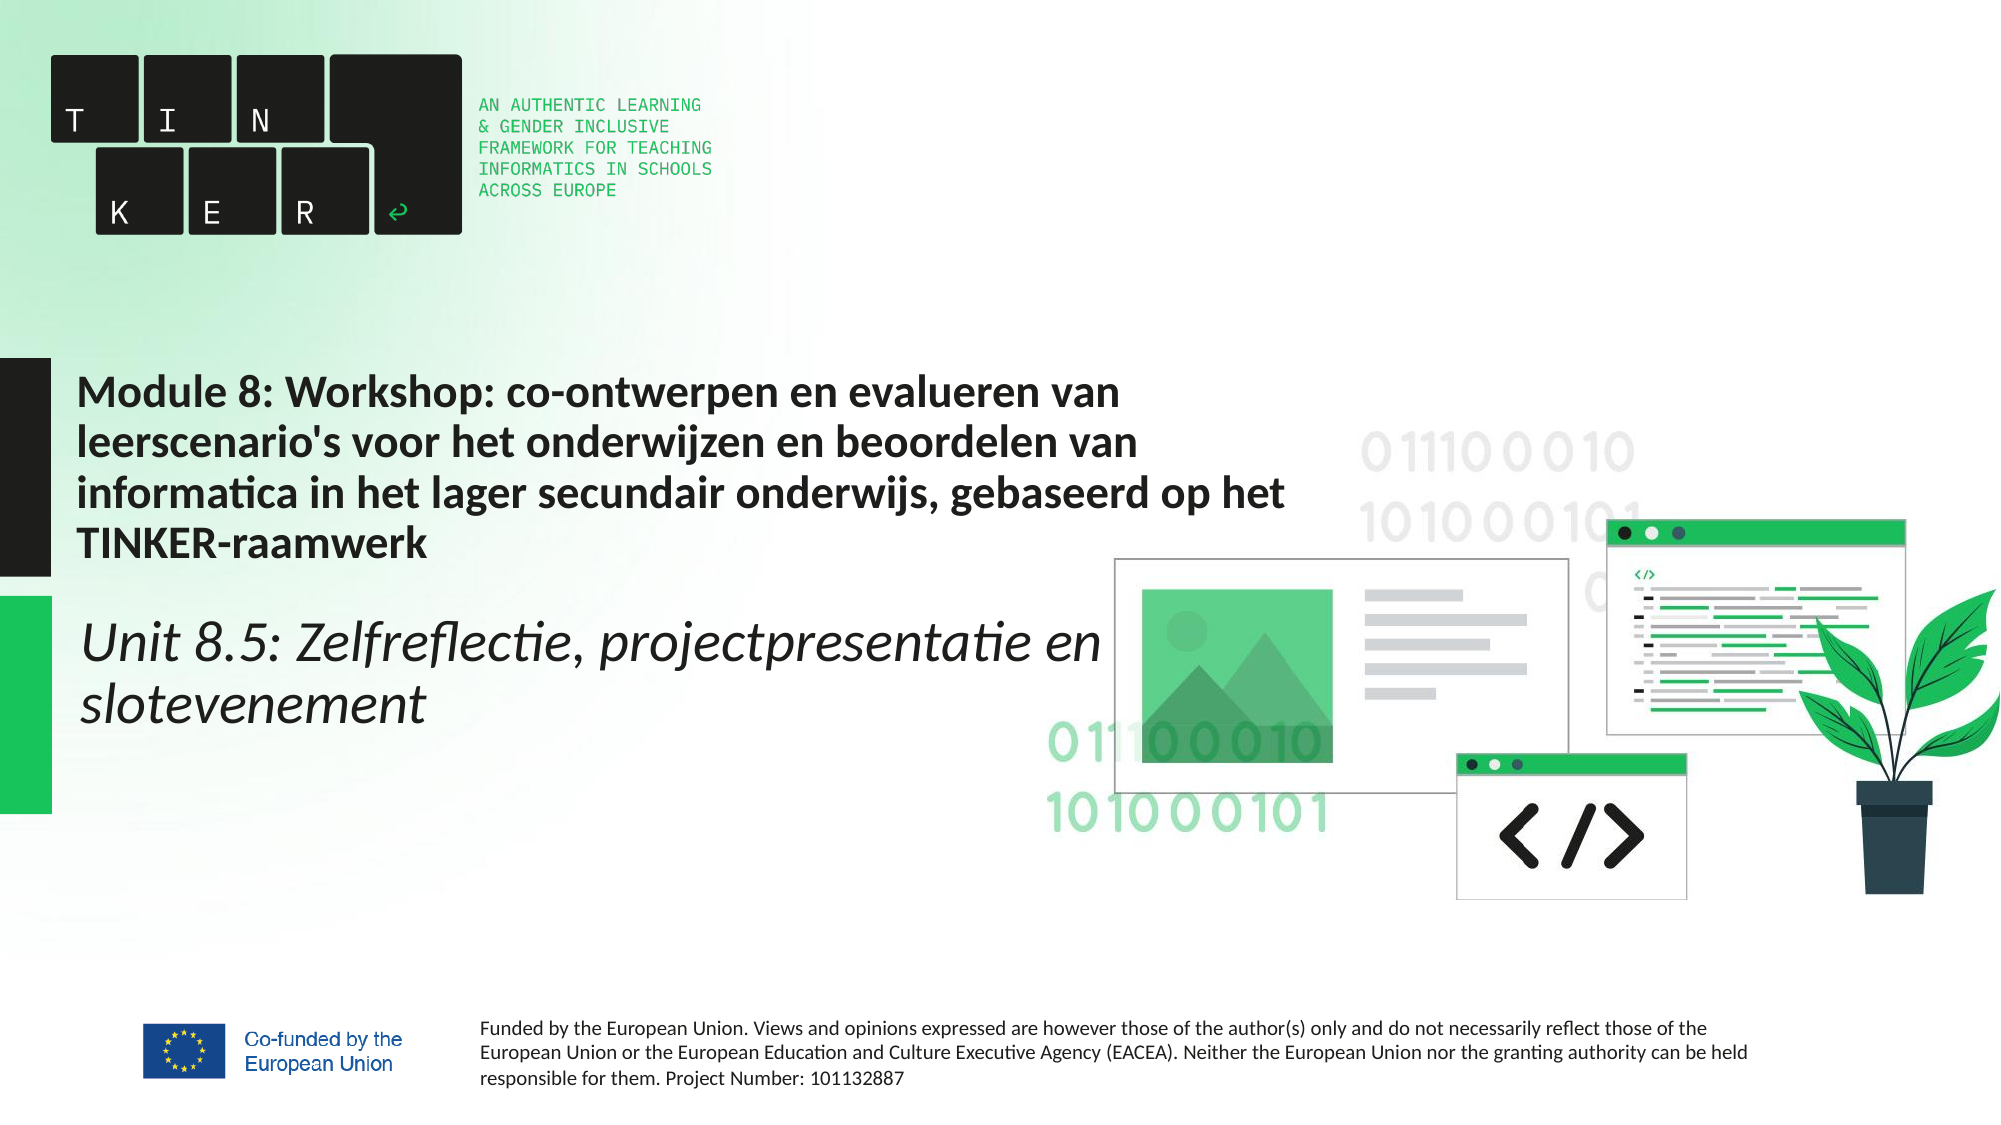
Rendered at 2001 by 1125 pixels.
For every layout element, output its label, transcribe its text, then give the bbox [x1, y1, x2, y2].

title Module 8: Workshop: co-ontwerpen en evalueren van leerscenario's voor het onderwijzen en beoordelen van informatica in het lager secundair onderwijs, gebaseerd op het TINKER-raamwerk [61, 358, 1338, 578]
picture [1047, 431, 2000, 900]
picture [0, 0, 843, 1125]
subtitle Unit 8.5: Zelfreflectie, projectpresentatie en slotevenement [65, 599, 1197, 812]
